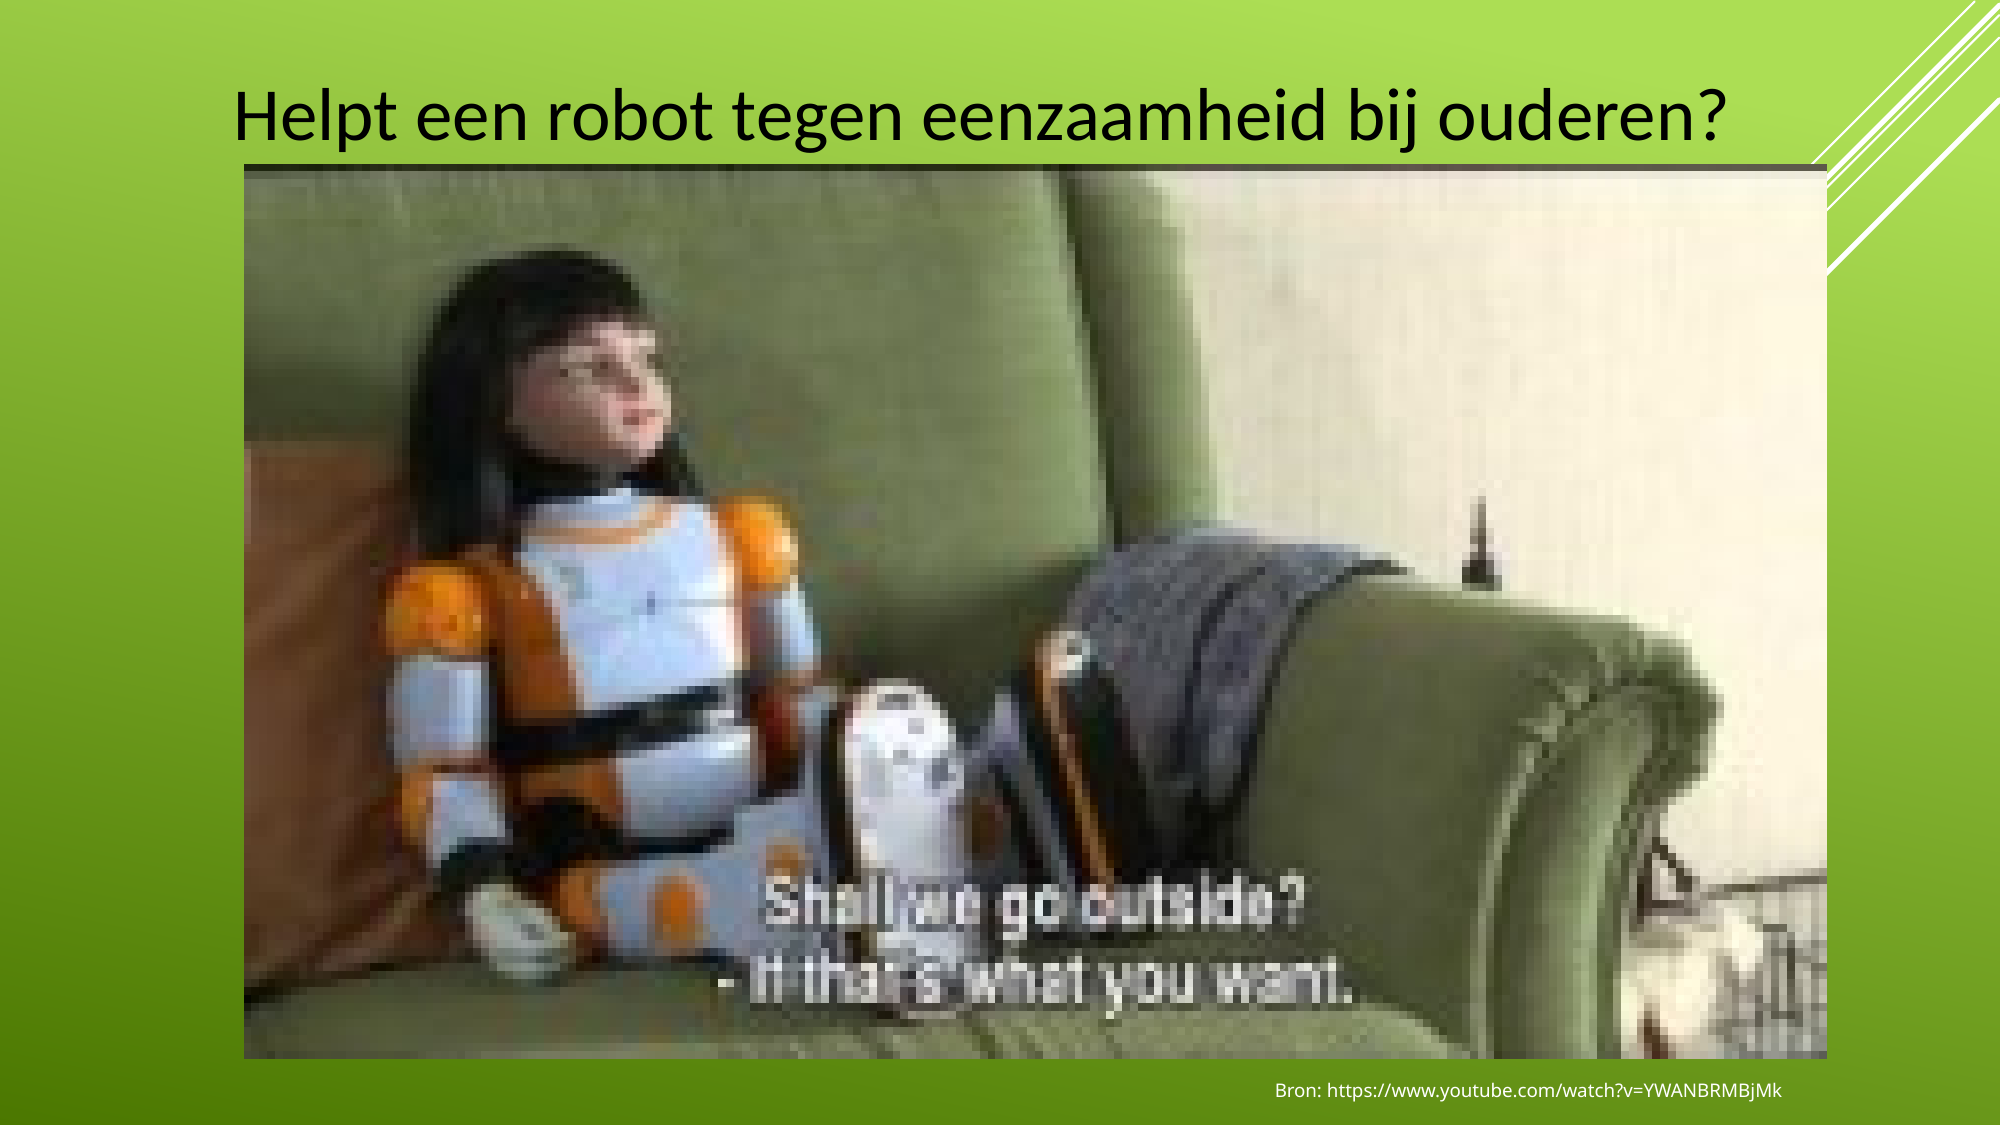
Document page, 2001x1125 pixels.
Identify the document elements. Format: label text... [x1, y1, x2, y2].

text_box Helpt een robot tegen eenzaamheid bij ouderen? [218, 58, 1782, 163]
text_box Bron: https://www.youtube.com/watch?v=YWANBRMBjMk [1260, 1070, 2000, 1109]
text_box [242, 163, 1828, 1060]
